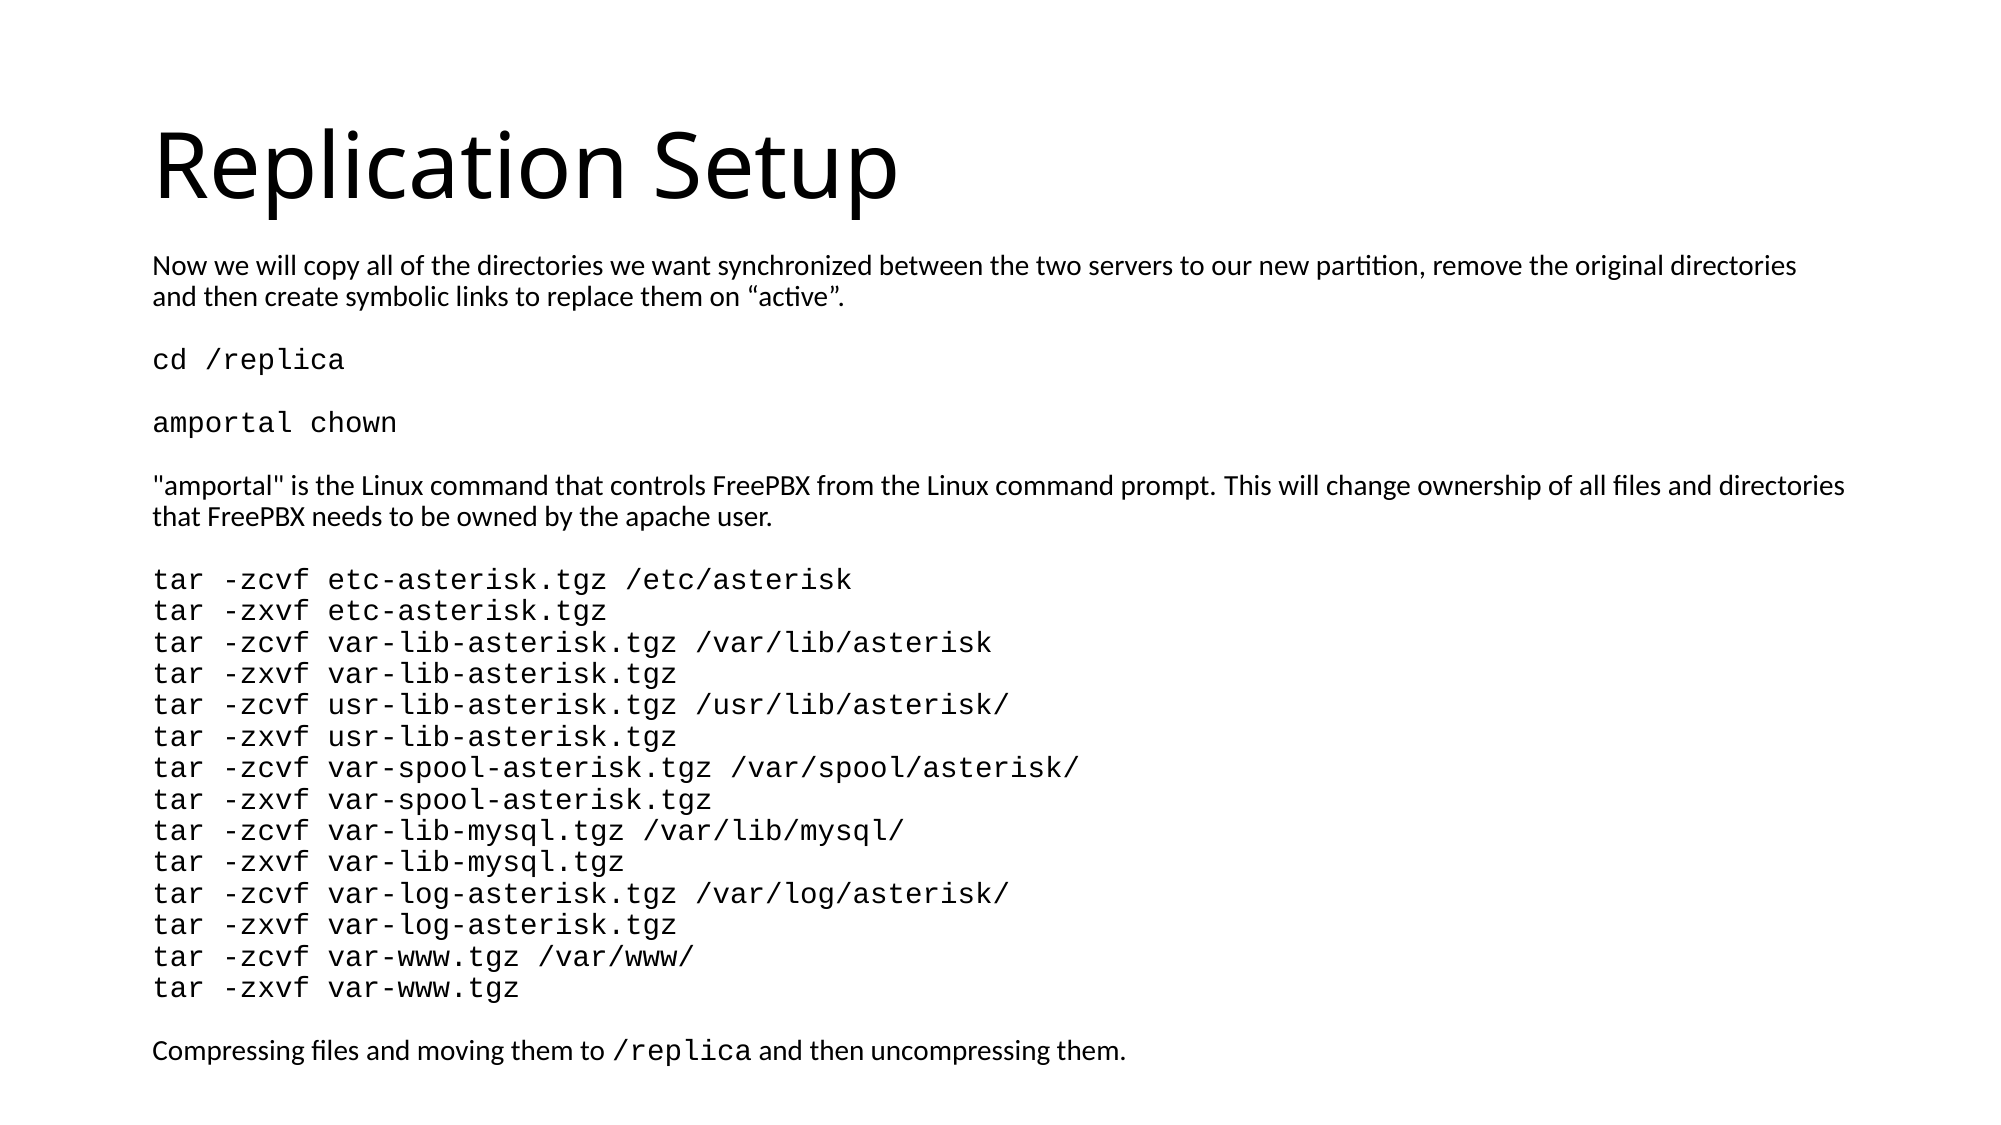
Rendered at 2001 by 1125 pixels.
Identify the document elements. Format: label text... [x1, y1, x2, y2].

list Now we will copy all of the directories we want synchronized between the two servers to our new partition, remove the original directories and then create symbolic links to replace them on “active”. cd /replica amportal chown "amportal" is the Linux command that controls FreePBX from the Linux command prompt. This will change ownership of all files and directories that FreePBX needs to be owned by the apache user. tar -zcvf etc-asterisk.tgz /etc/asterisk tar -zxvf etc-asterisk.tgz tar -zcvf var-lib-asterisk.tgz /var/lib/asterisk tar -zxvf var-lib-asterisk.tgz tar -zcvf usr-lib-asterisk.tgz /usr/lib/asterisk/ tar -zxvf usr-lib-asterisk.tgz tar -zcvf var-spool-asterisk.tgz /var/spool/asterisk/ tar -zxvf var-spool-asterisk.tgz tar -zcvf var-lib-mysql.tgz /var/lib/mysql/ tar -zxvf var-lib-mysql.tgz tar -zcvf var-log-asterisk.tgz /var/log/asterisk/ tar -zxvf var-log-asterisk.tgz tar -zcvf var-www.tgz /var/www/ tar -zxvf var-www.tgz Compressing files and moving them to /replica and then uncompressing them. [137, 242, 1863, 957]
title Replication Setup [137, 59, 1863, 242]
